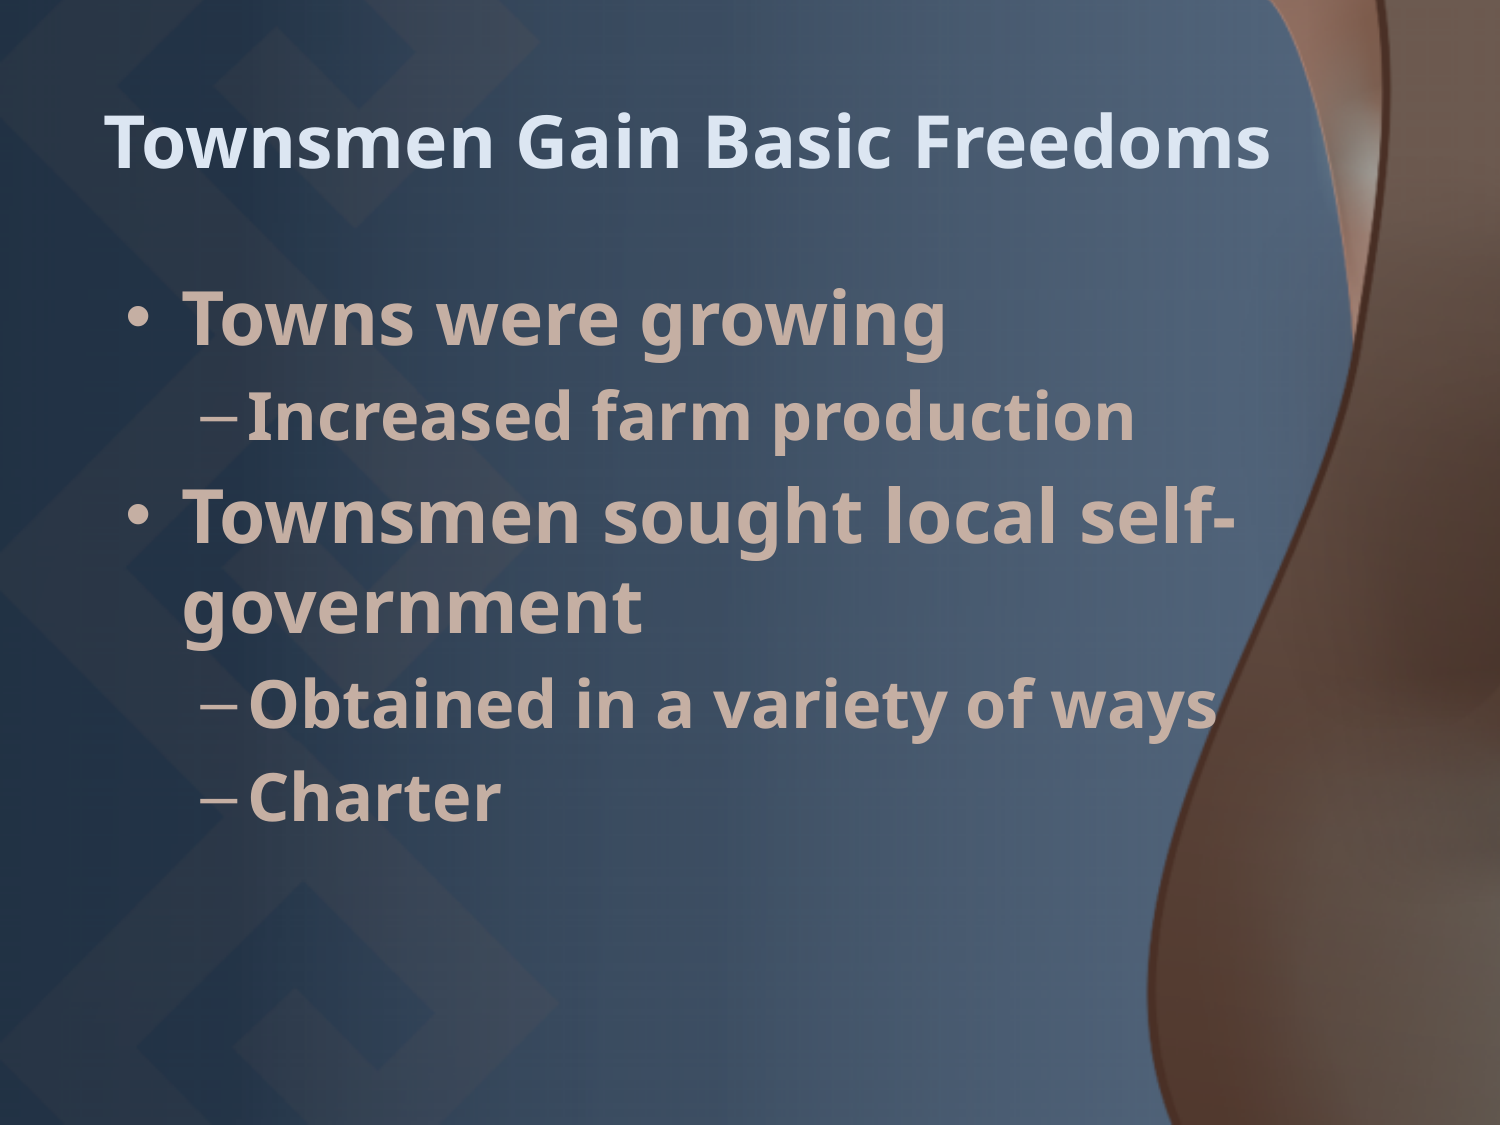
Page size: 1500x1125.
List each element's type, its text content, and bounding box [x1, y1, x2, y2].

title Townsmen Gain Basic Freedoms [75, 45, 1303, 233]
list Towns were growing Increased farm production Townsmen sought local self-government Obtained in a variety of ways Charter [110, 262, 1263, 1090]
picture [0, 0, 1500, 1125]
